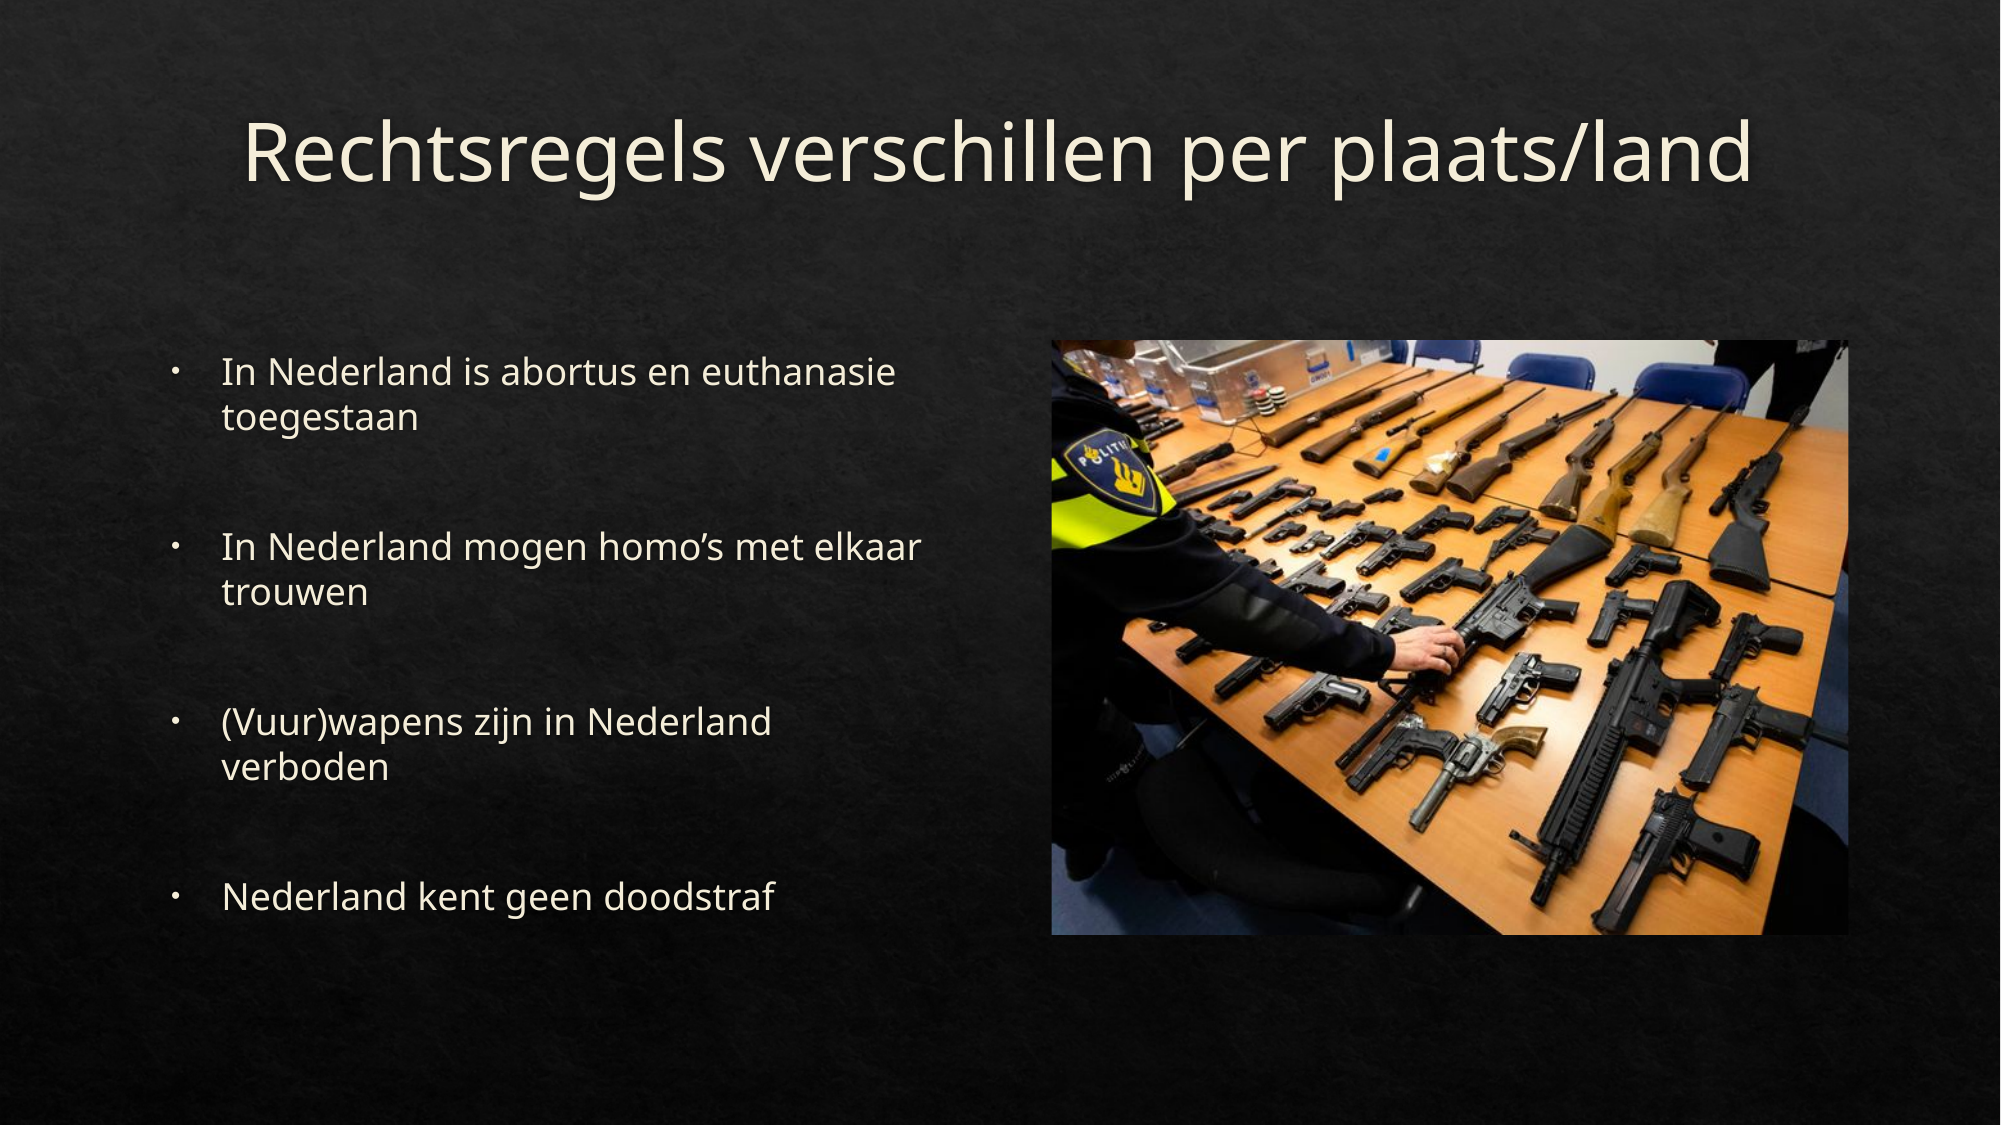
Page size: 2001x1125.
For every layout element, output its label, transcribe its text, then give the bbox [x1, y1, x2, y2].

picture [1051, 340, 1849, 936]
title Rechtsregels verschillen per plaats/land [149, 99, 1849, 307]
list In Nederland is abortus en euthanasie toegestaan In Nederland mogen homo’s met elkaar trouwen (Vuur)wapens zijn in Nederland verboden Nederland kent geen doodstraf [149, 340, 947, 935]
